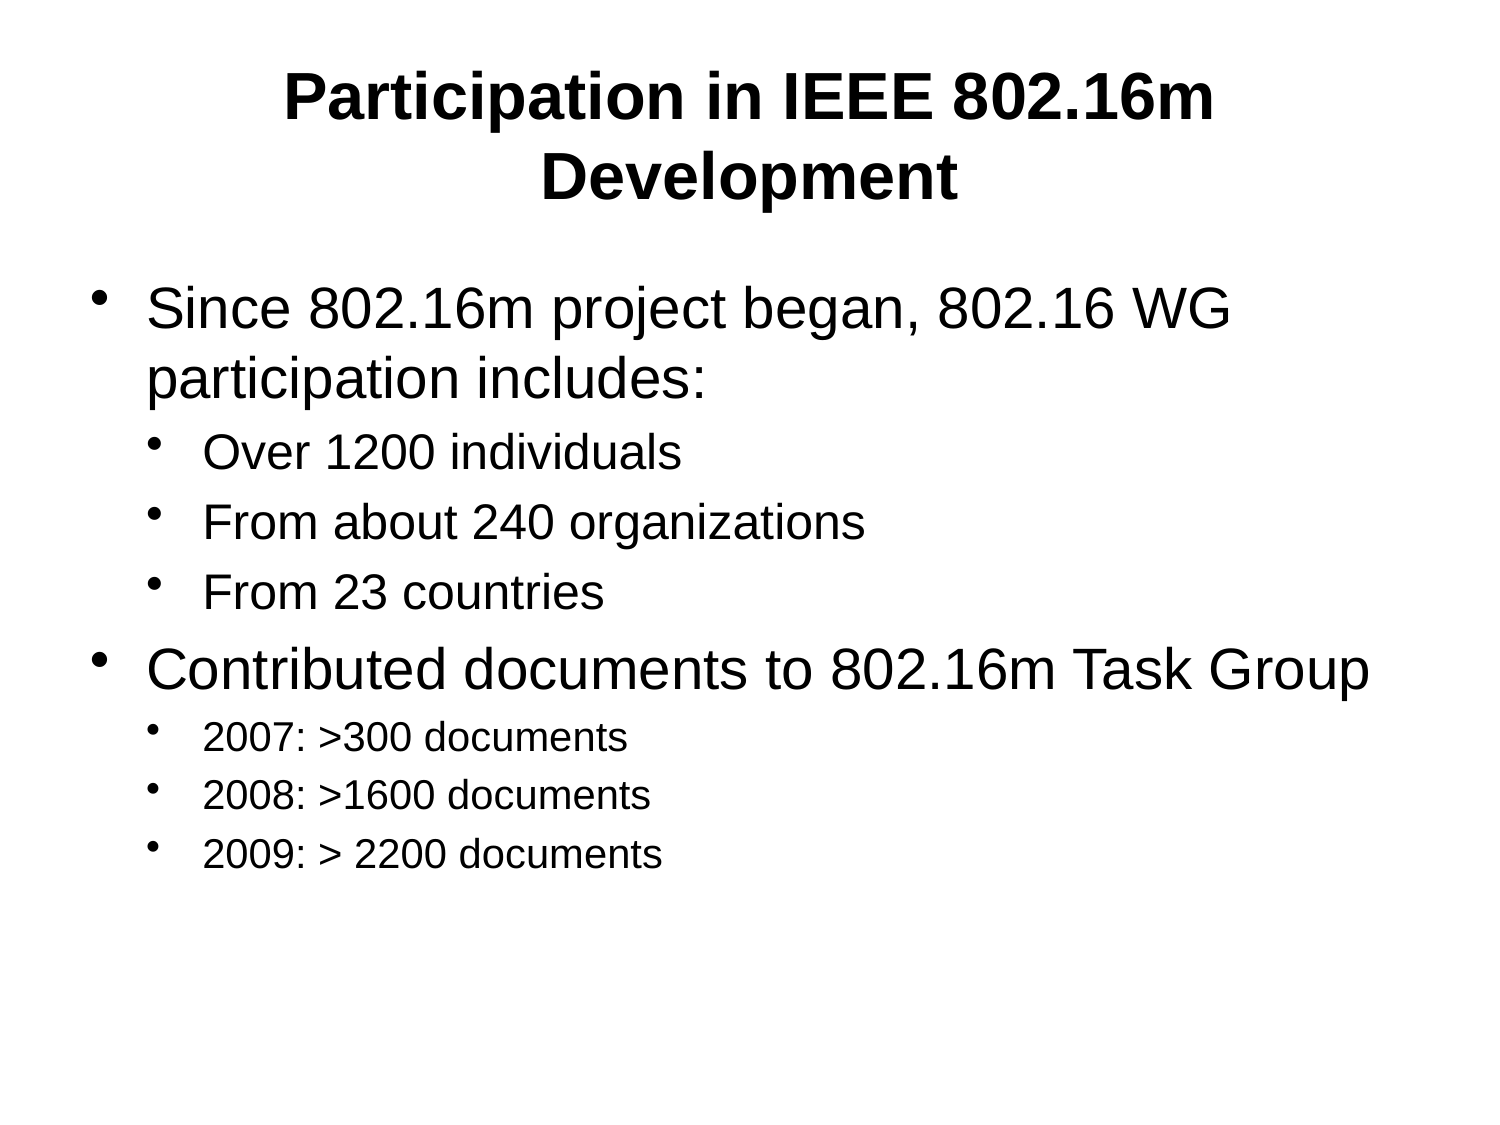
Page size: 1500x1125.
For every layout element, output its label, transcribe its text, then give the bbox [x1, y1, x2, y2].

title Participation in IEEE 802.16m Development [75, 45, 1425, 233]
list Since 802.16m project began, 802.16 WG participation includes: Over 1200 individuals From about 240 organizations From 23 countries Contributed documents to 802.16m Task Group 2007: >300 documents 2008: >1600 documents 2009: > 2200 documents [75, 262, 1425, 1005]
